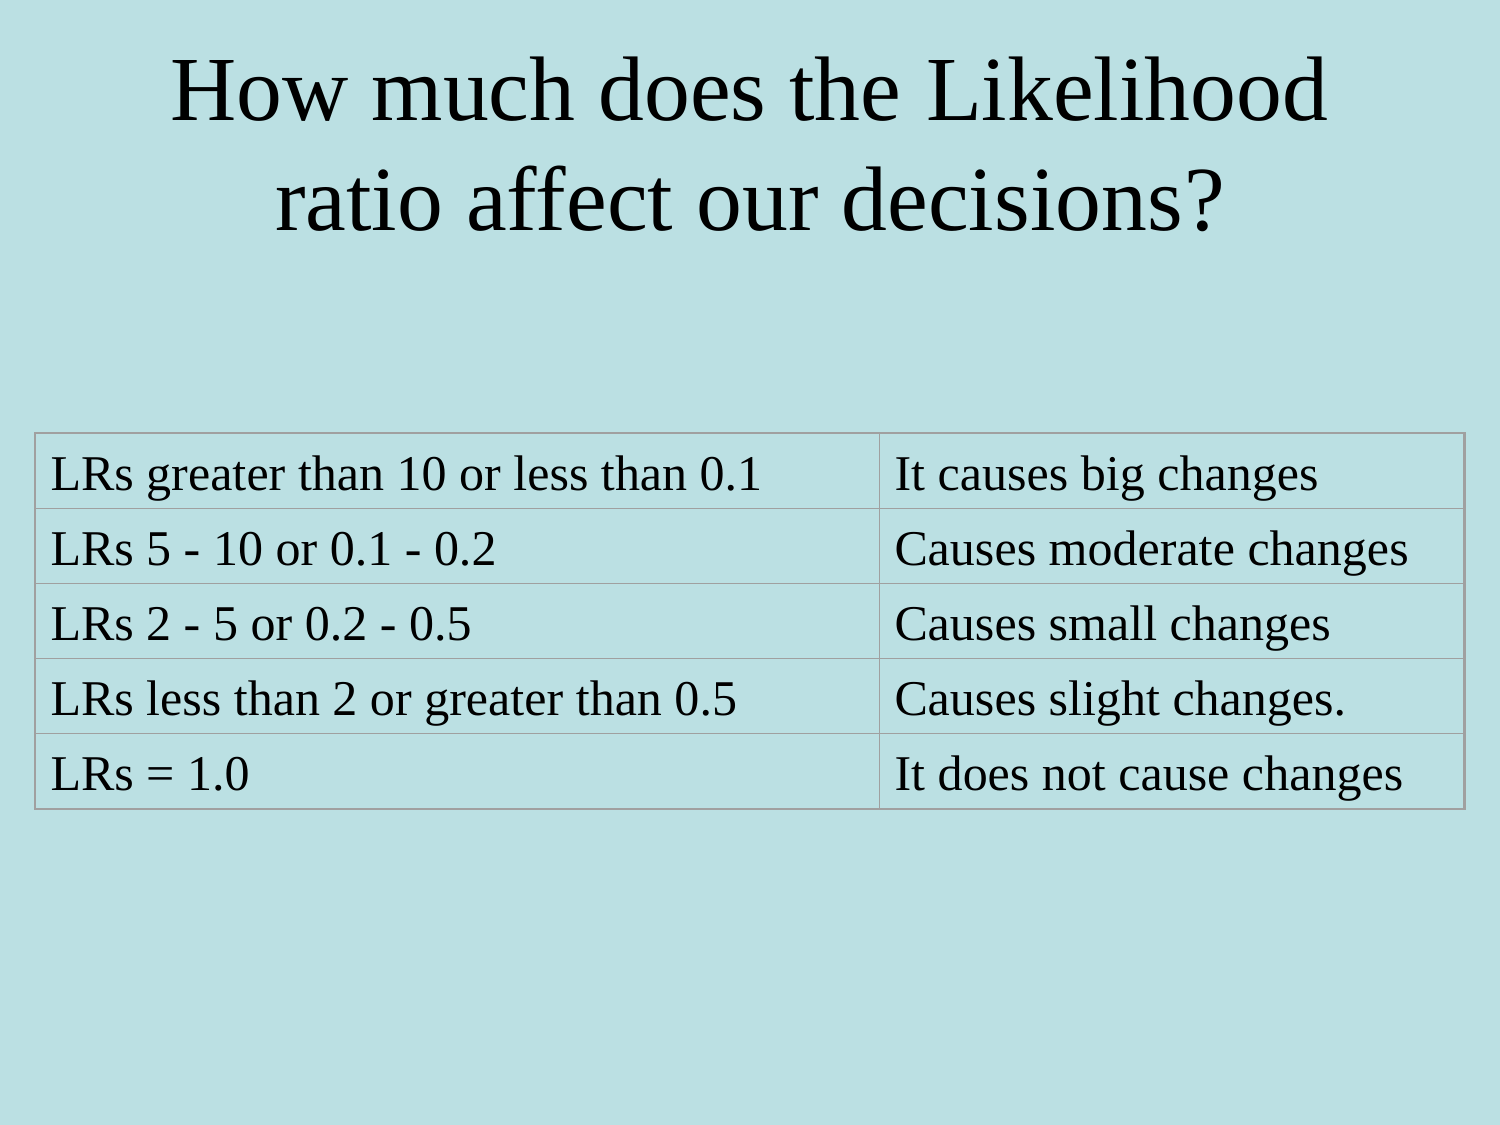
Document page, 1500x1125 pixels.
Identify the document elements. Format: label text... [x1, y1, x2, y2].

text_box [34, 432, 1466, 810]
title How much does the Likelihood ratio affect our decisions? [75, 45, 1425, 233]
